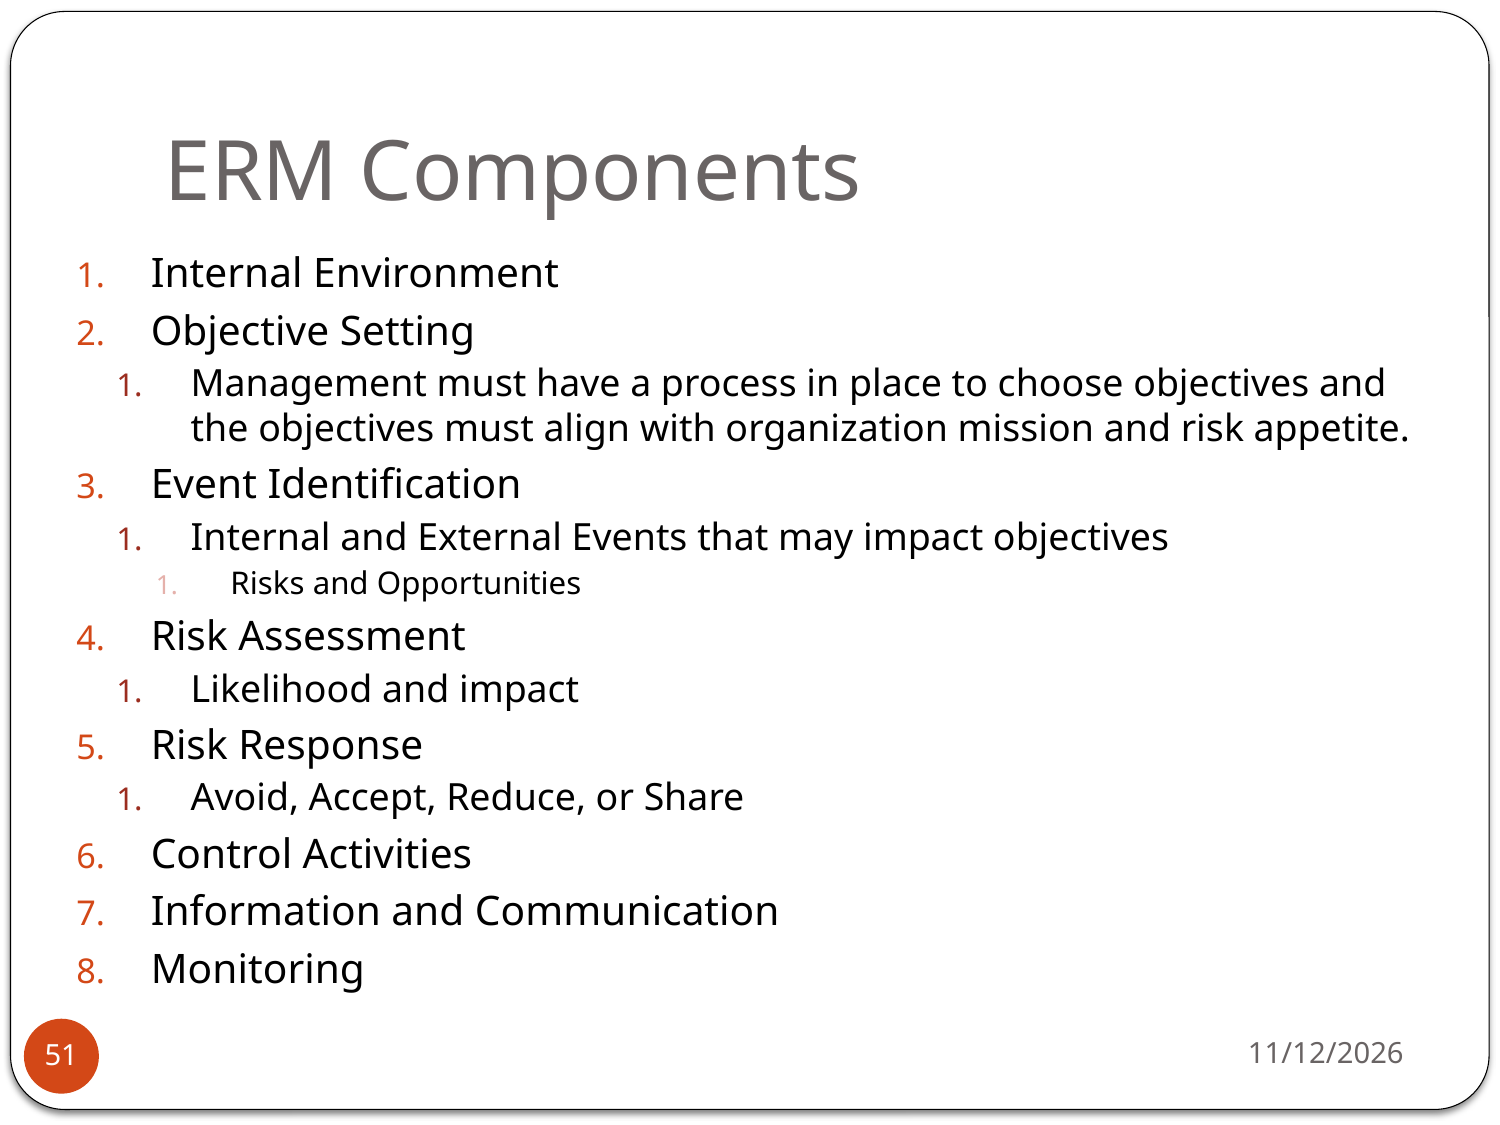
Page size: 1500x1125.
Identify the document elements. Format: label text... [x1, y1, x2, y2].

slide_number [1012, 1018, 1419, 1094]
slide_number 51 [23, 1018, 99, 1094]
title ERM Components [150, 45, 1425, 233]
list Internal Environment Objective Setting Management must have a process in place to choose objectives and the objectives must align with organization mission and risk appetite. Event Identification Internal and External Events that may impact objectives Risks and Opportunities Risk Assessment Likelihood and impact Risk Response Avoid, Accept, Reduce, or Share Control Activities Information and Communication Monitoring [61, 239, 1457, 1018]
